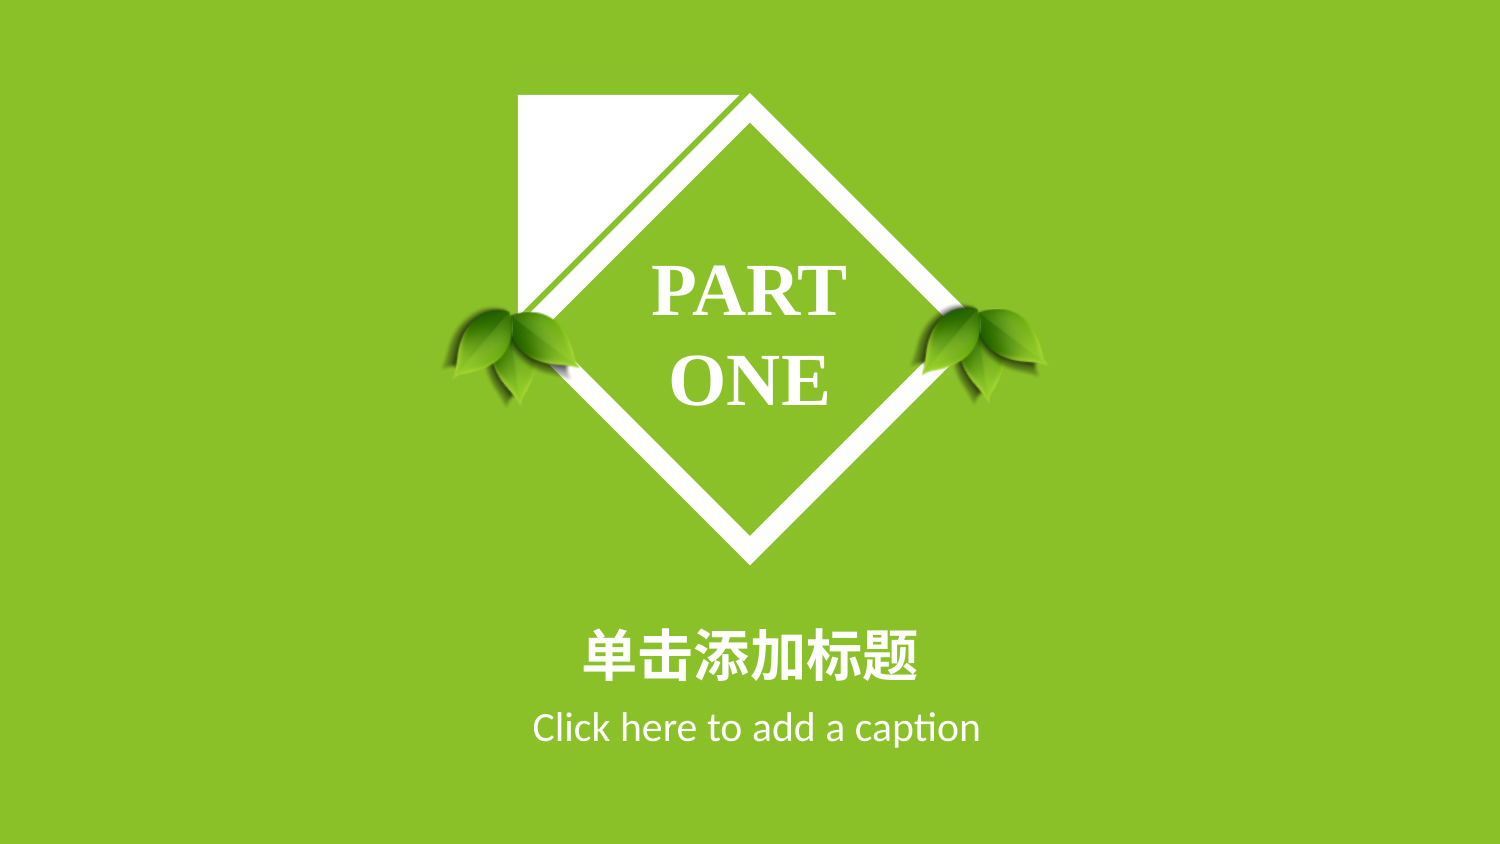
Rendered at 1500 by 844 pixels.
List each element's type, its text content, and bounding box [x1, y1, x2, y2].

text_box [625, 428, 875, 553]
picture [883, 288, 1064, 438]
text_box [624, 106, 876, 232]
text_box [516, 93, 742, 299]
picture [414, 291, 596, 441]
text_box Click here to add a caption [517, 691, 1003, 802]
text_box PART ONE [517, 232, 982, 428]
text_box 单击添加标题 [414, 612, 1086, 695]
